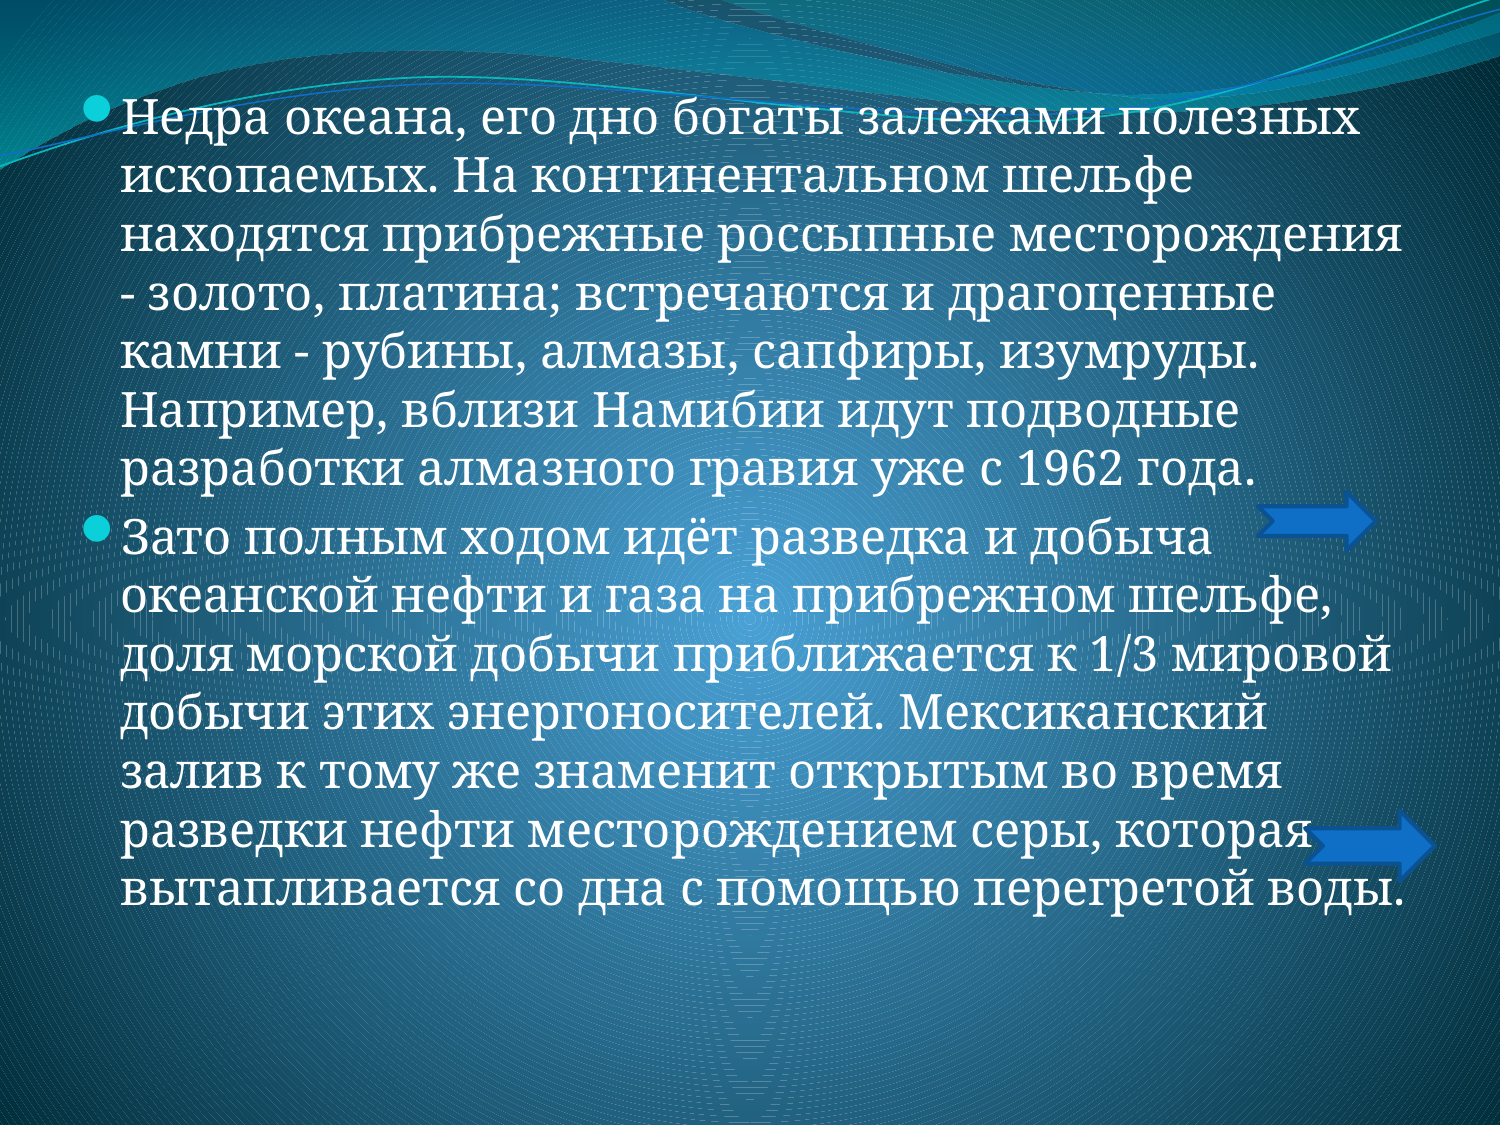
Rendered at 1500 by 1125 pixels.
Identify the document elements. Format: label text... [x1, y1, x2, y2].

text_box [1255, 489, 1379, 553]
list Недра океана, его дно богаты залежами полезных ископаемых. На континентальном шельфе находятся прибрежные россыпные месторождения - золото, платина; встречаются и драгоценные камни - рубины, алмазы, сапфиры, изумруды. Например, вблизи Намибии идут подводные разработки алмазного гравия уже с 1962 года. Зато полным ходом идёт разведка и добыча океанской нефти и газа на прибрежном шельфе, доля морской добычи приближается к 1/3 мировой добычи этих энергоносителей. Мексиканский залив к тому же знаменит открытым во время разведки нефти месторождением серы, которая вытапливается со дна с помощью перегретой воды. [64, 78, 1425, 1038]
text_box [1303, 808, 1438, 884]
